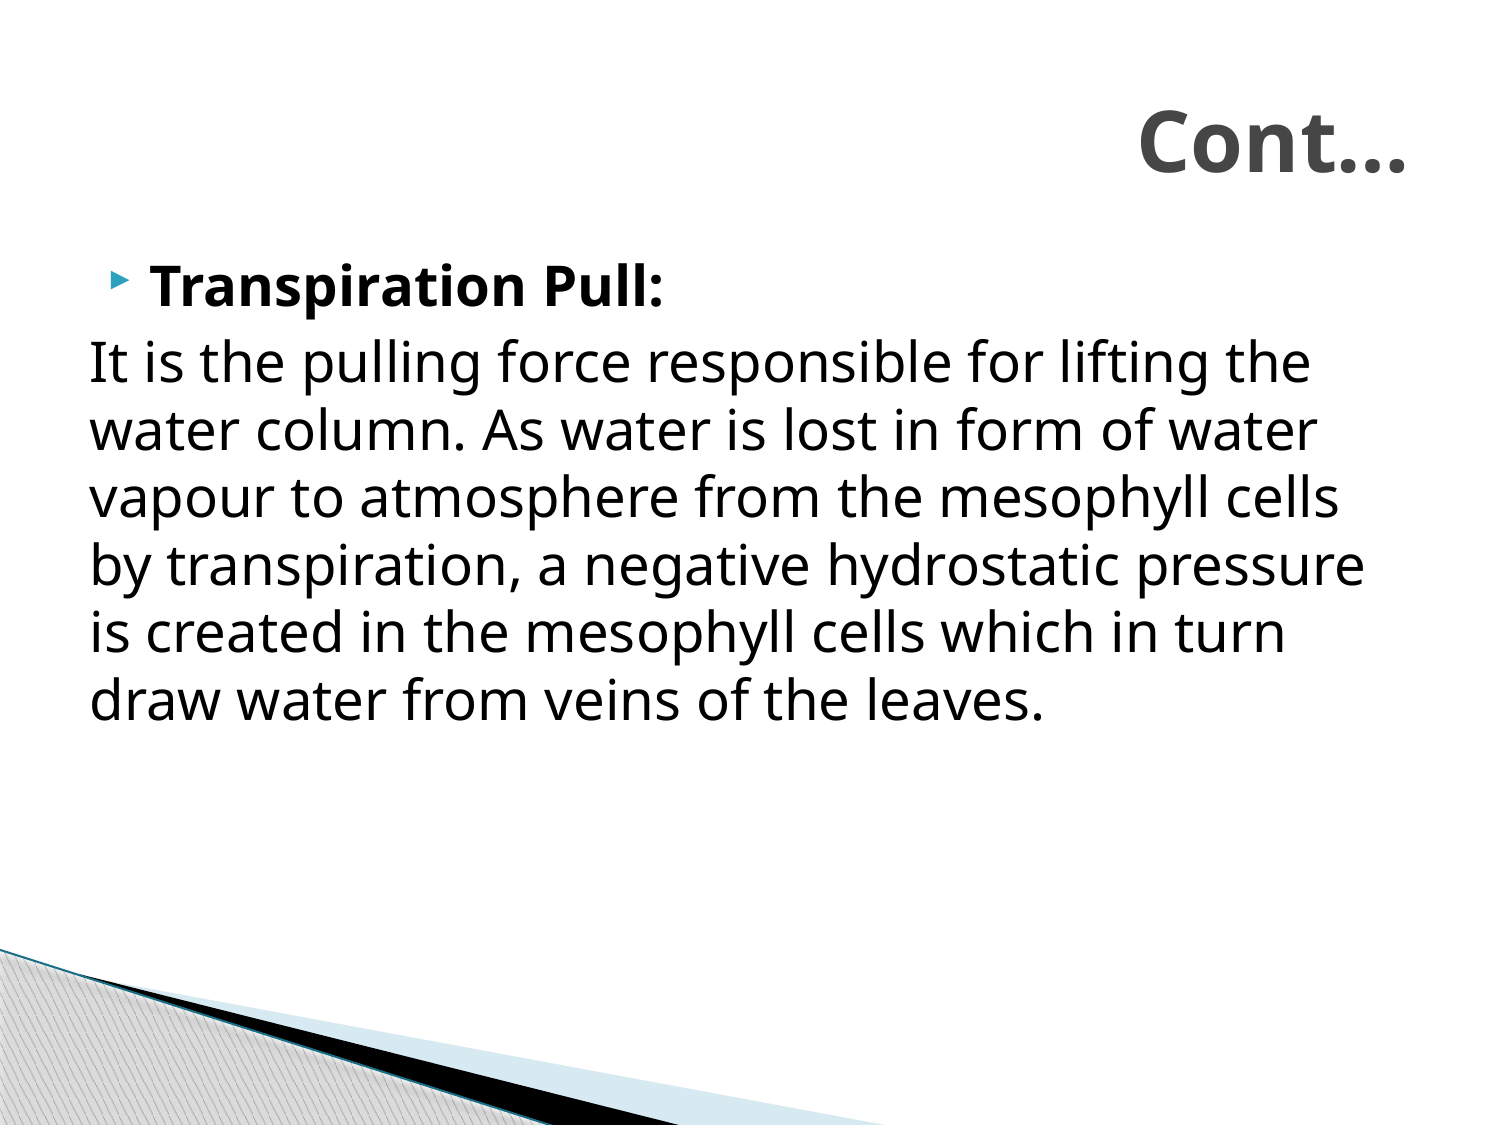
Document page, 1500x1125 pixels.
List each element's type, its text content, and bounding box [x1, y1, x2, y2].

title Cont… [75, 45, 1425, 233]
list Transpiration Pull: It is the pulling force responsible for lifting the water column. As water is lost in form of water vapour to atmosphere from the mesophyll cells by transpiration, a negative hydrostatic pressure is created in the mesophyll cells which in turn draw water from veins of the leaves. [75, 243, 1425, 986]
